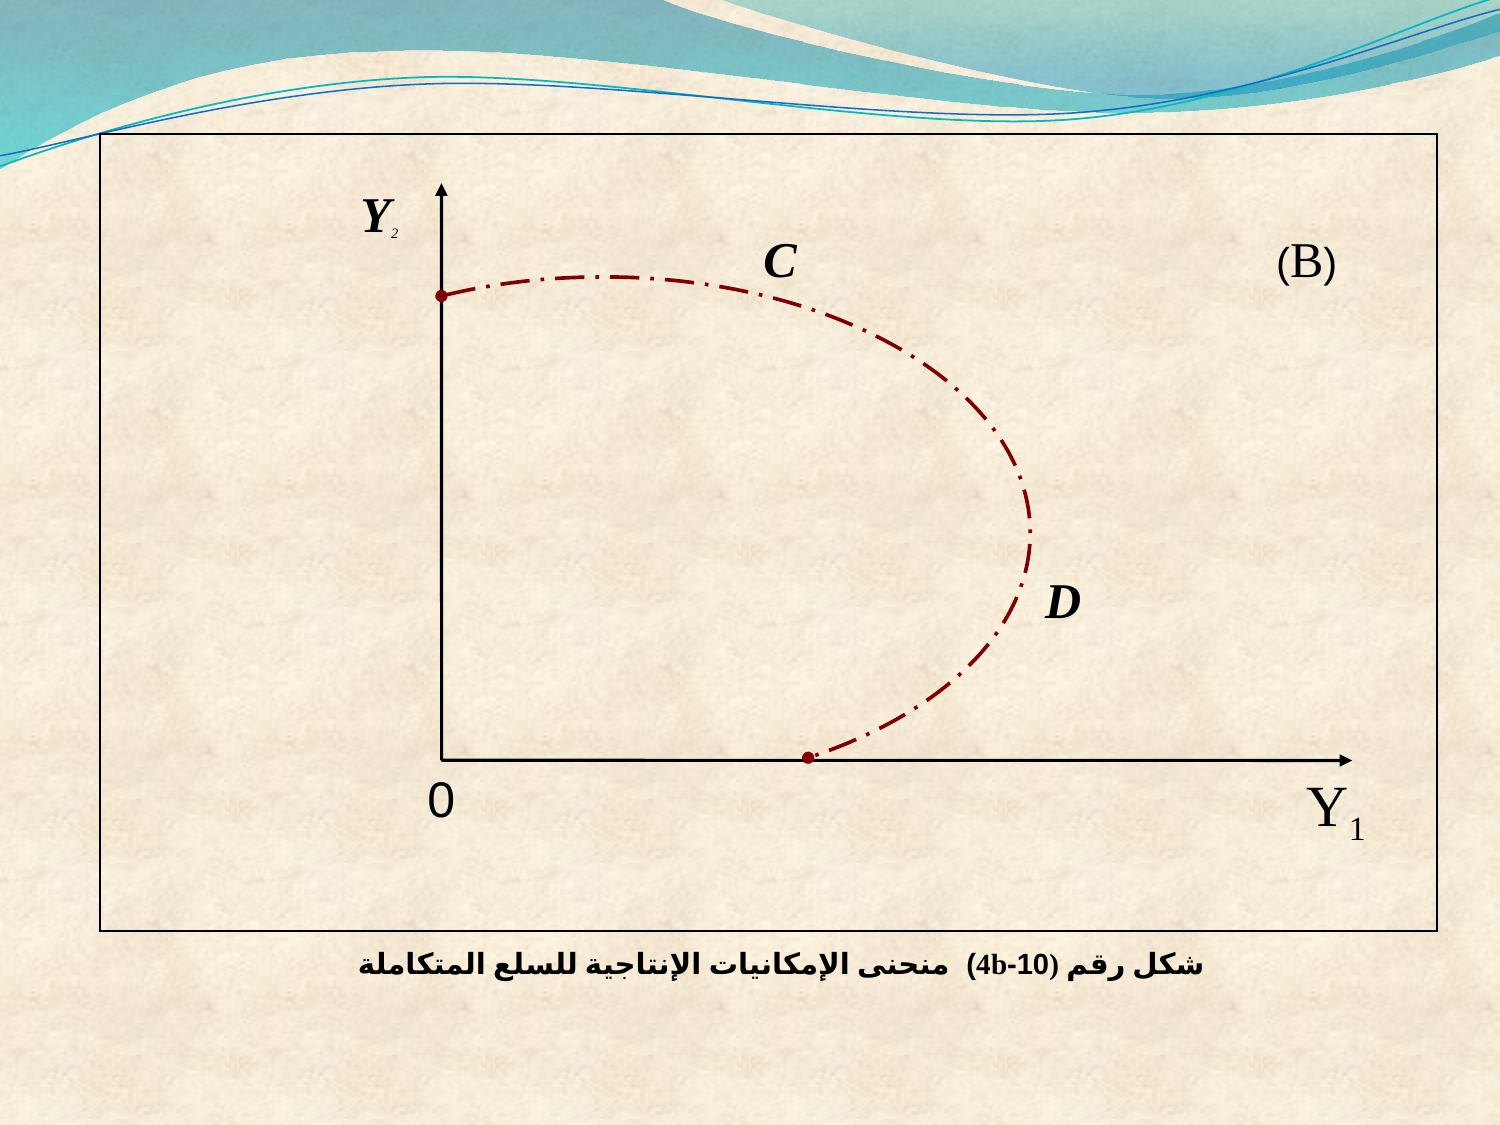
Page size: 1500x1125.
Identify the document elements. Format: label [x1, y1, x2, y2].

text_box [99, 134, 1438, 1013]
